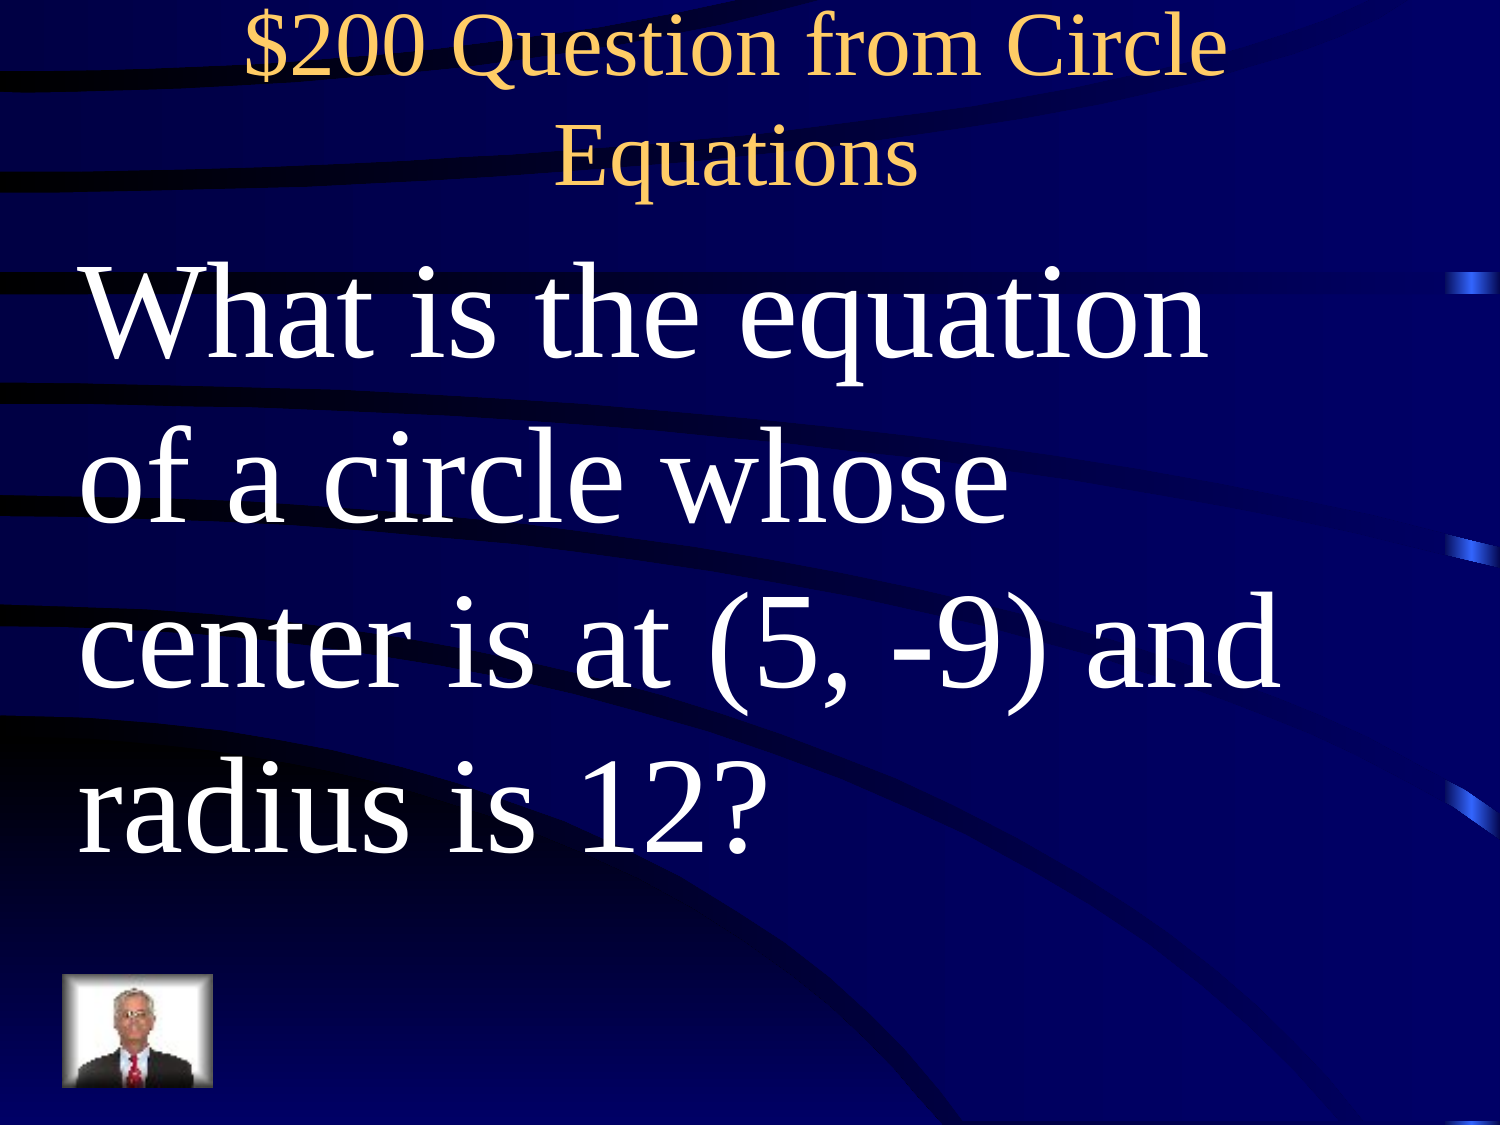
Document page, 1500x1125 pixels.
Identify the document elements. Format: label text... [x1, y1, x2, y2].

picture [62, 974, 213, 1088]
text_box What is the equation of a circle whose center is at (5, -9) and radius is 12? [62, 212, 1350, 887]
title $200 Question from Circle Equations [99, 0, 1376, 188]
